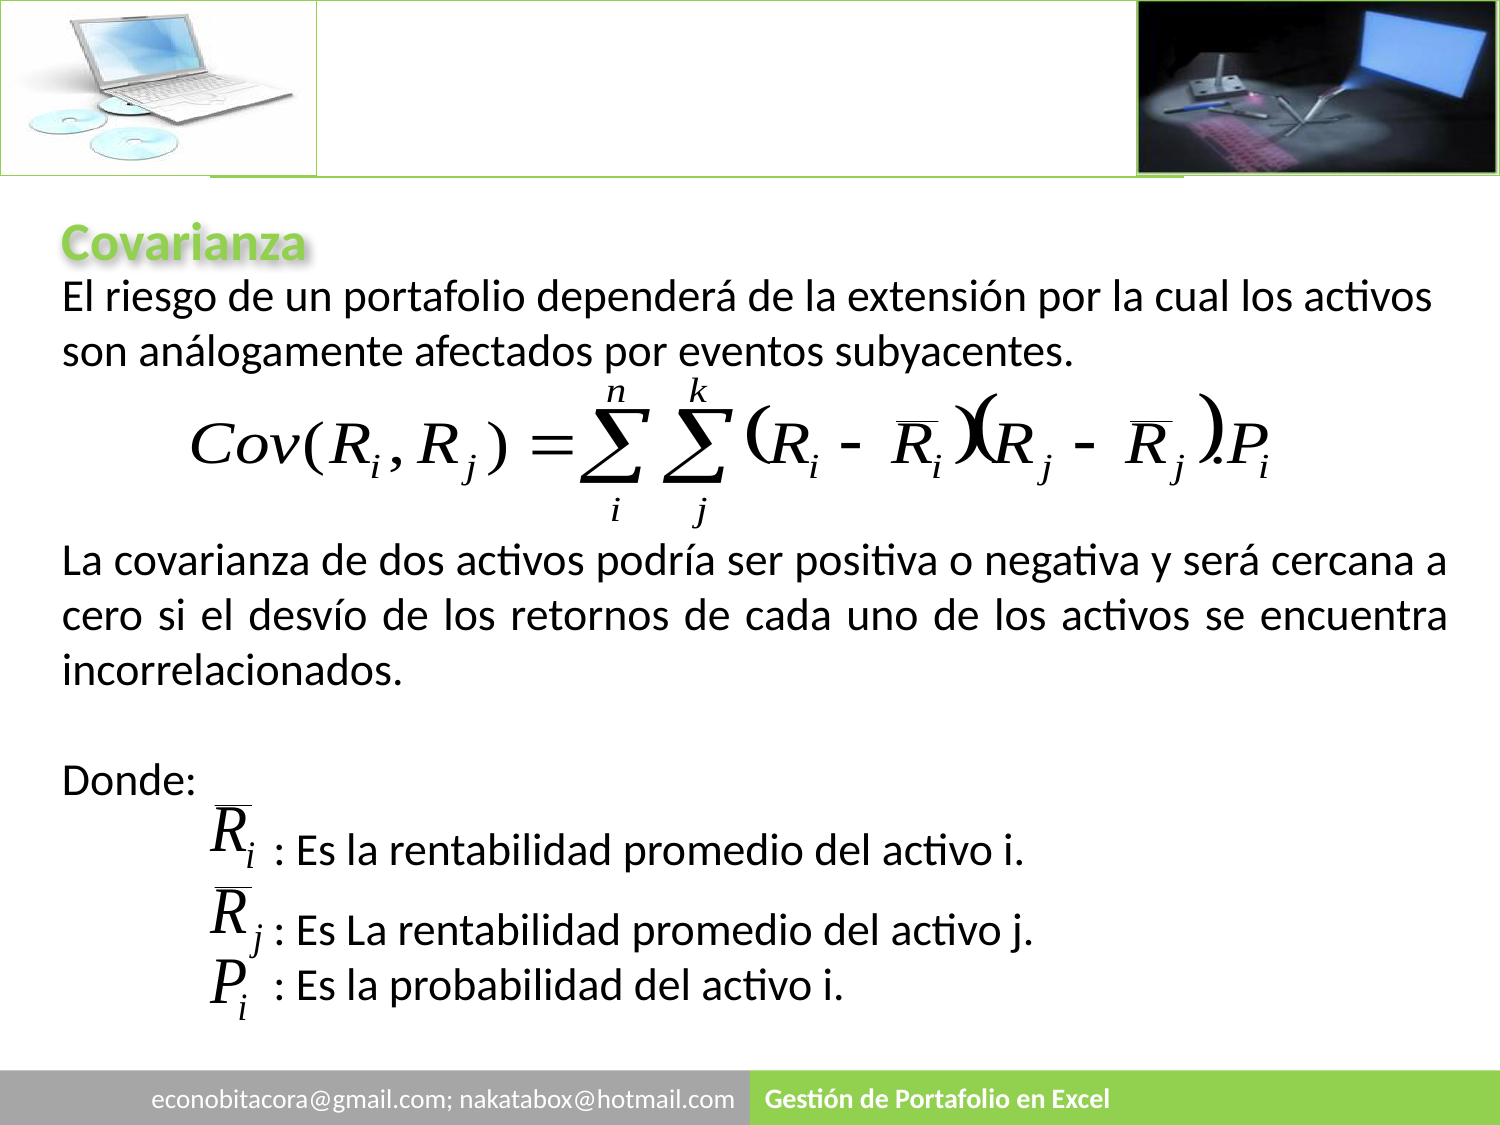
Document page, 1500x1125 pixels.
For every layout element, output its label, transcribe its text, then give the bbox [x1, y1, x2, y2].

picture [1136, 0, 1500, 177]
text_box El riesgo de un portafolio dependerá de la extensión por la cual los activos son análogamente afectados por eventos subyacentes. La covarianza de dos activos podría ser positiva o negativa y será cercana a cero si el desvío de los retornos de cada uno de los activos se encuentra incorrelacionados. Donde: : Es la rentabilidad promedio del activo i. : Es La rentabilidad promedio del activo j. : Es la probabilidad del activo i. [46, 257, 1465, 1043]
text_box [180, 363, 1285, 540]
subtitle Covarianza [46, 199, 364, 282]
text_box [318, 0, 1134, 178]
text_box Gestión de Portafolio en Excel [749, 1070, 1500, 1125]
text_box econobitacora@gmail.com; nakatabox@hotmail.com [0, 1070, 749, 1125]
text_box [198, 866, 276, 973]
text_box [198, 937, 261, 1038]
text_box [198, 784, 266, 886]
picture [0, 0, 317, 177]
